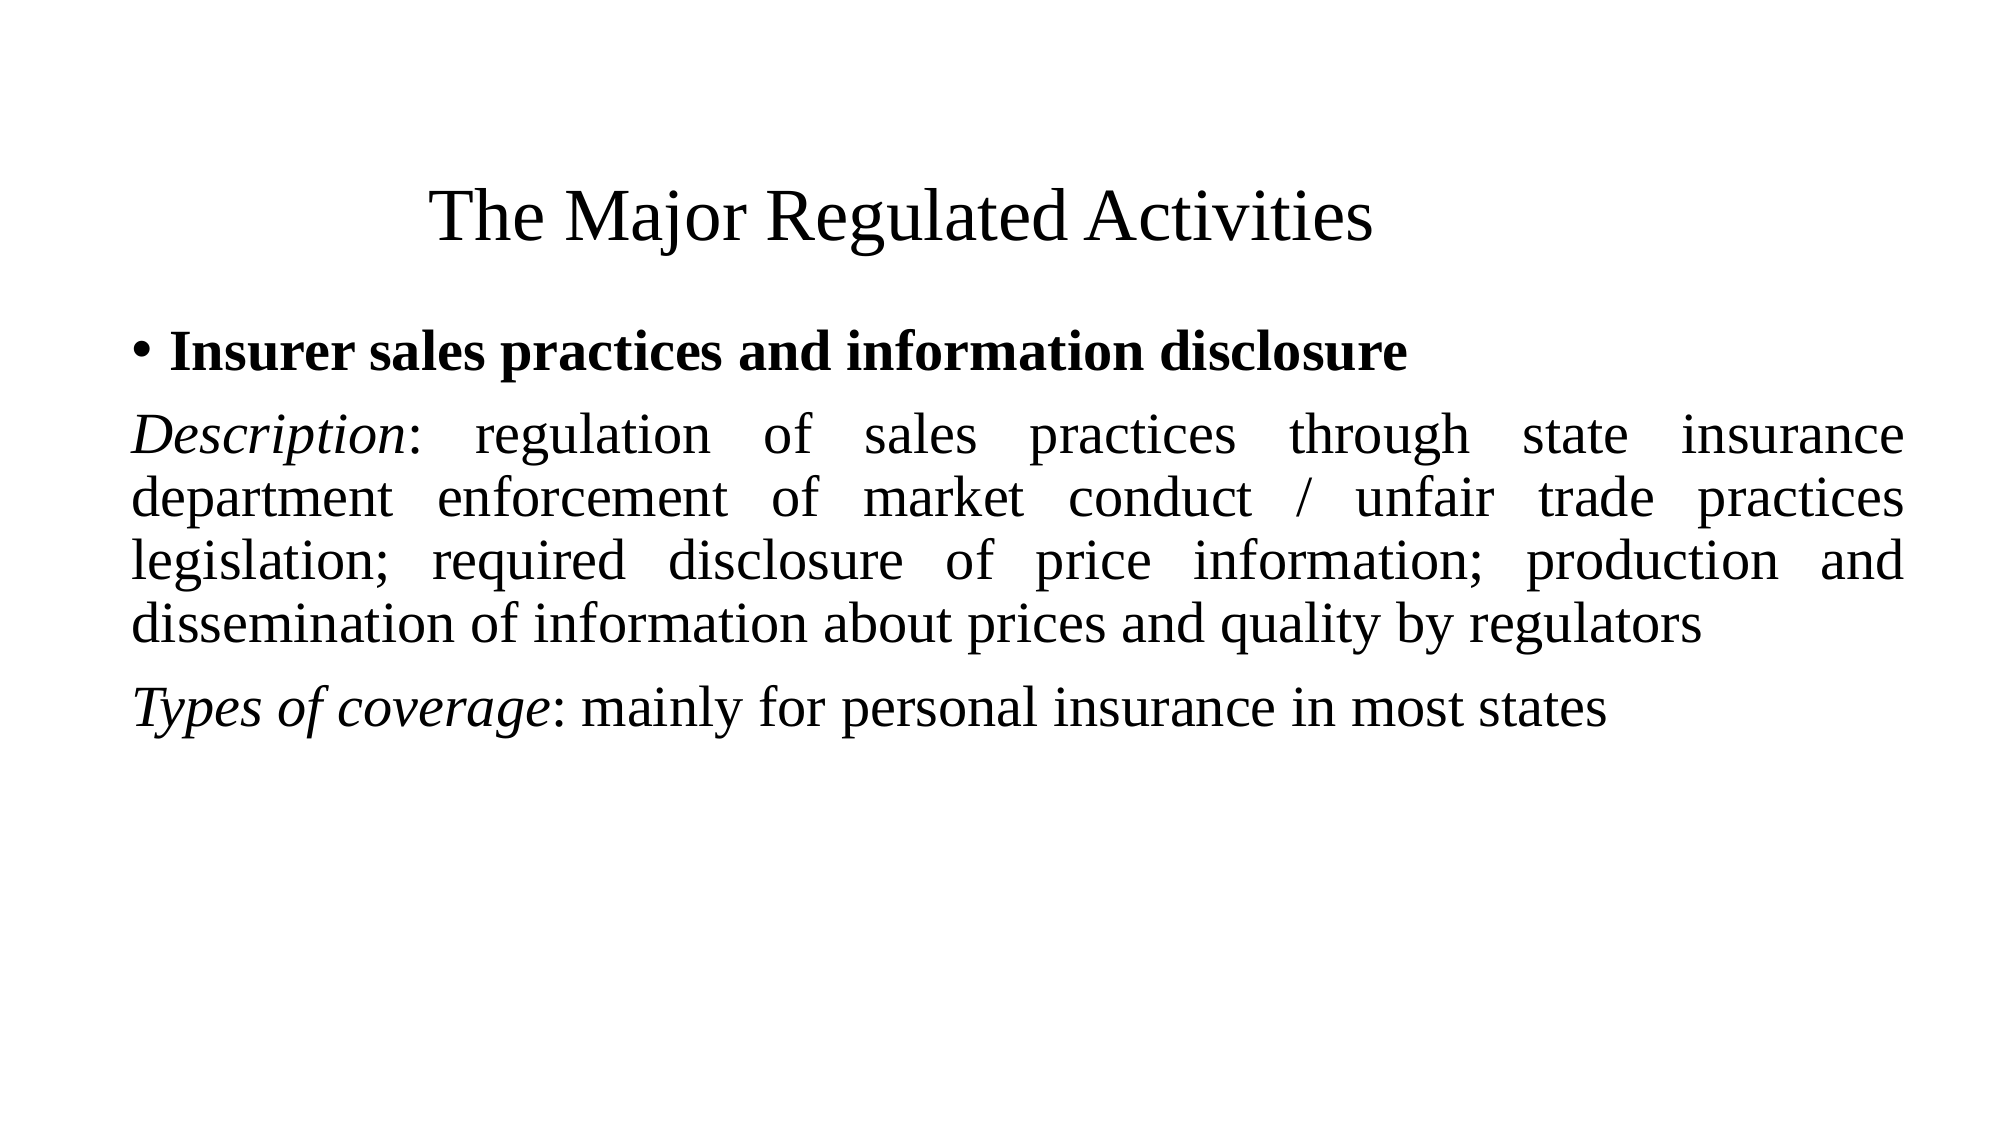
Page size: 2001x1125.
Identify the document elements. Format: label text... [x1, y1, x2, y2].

list Insurer sales practices and information disclosure Description: regulation of sales practices through state insurance department enforcement of market conduct / unfair trade practices legislation; required disclosure of price information; production and dissemination of information about prices and quality by regulators Types of coverage: mainly for personal insurance in most states [116, 312, 1922, 955]
title The Major Regulated Activities [414, 151, 1698, 282]
